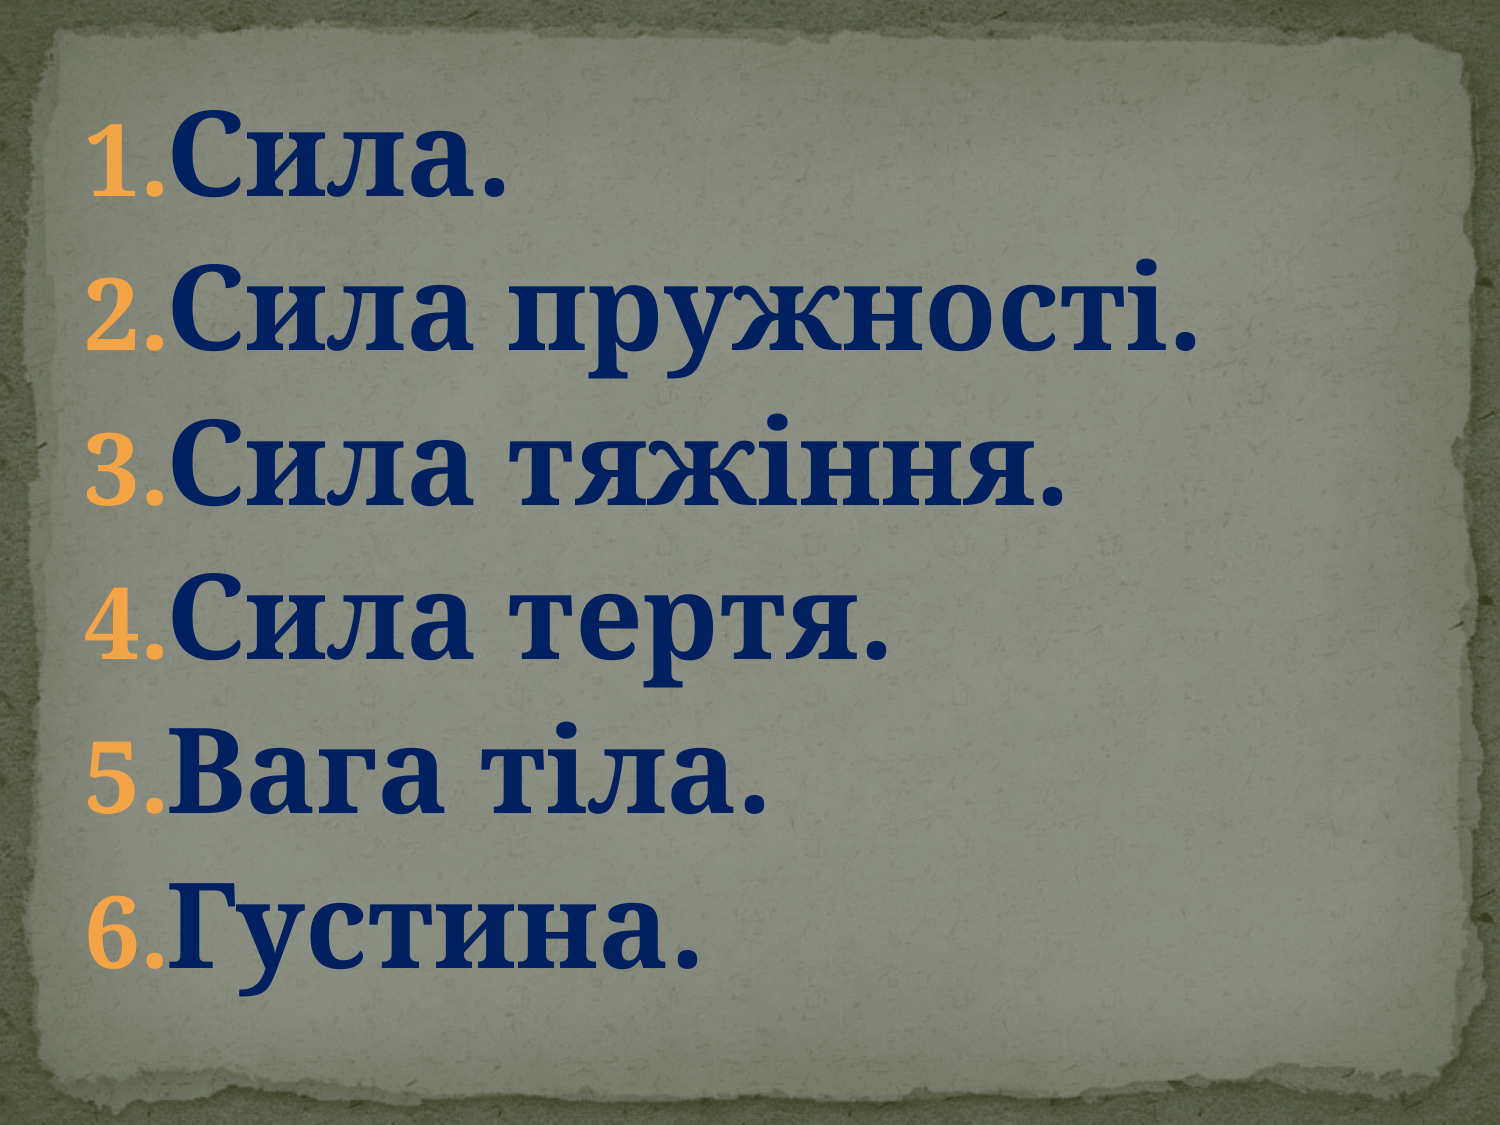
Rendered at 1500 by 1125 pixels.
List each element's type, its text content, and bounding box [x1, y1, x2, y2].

list Сила. Сила пружності. Сила тяжіння. Сила тертя. Вага тіла. Густина. [70, 70, 1432, 1008]
